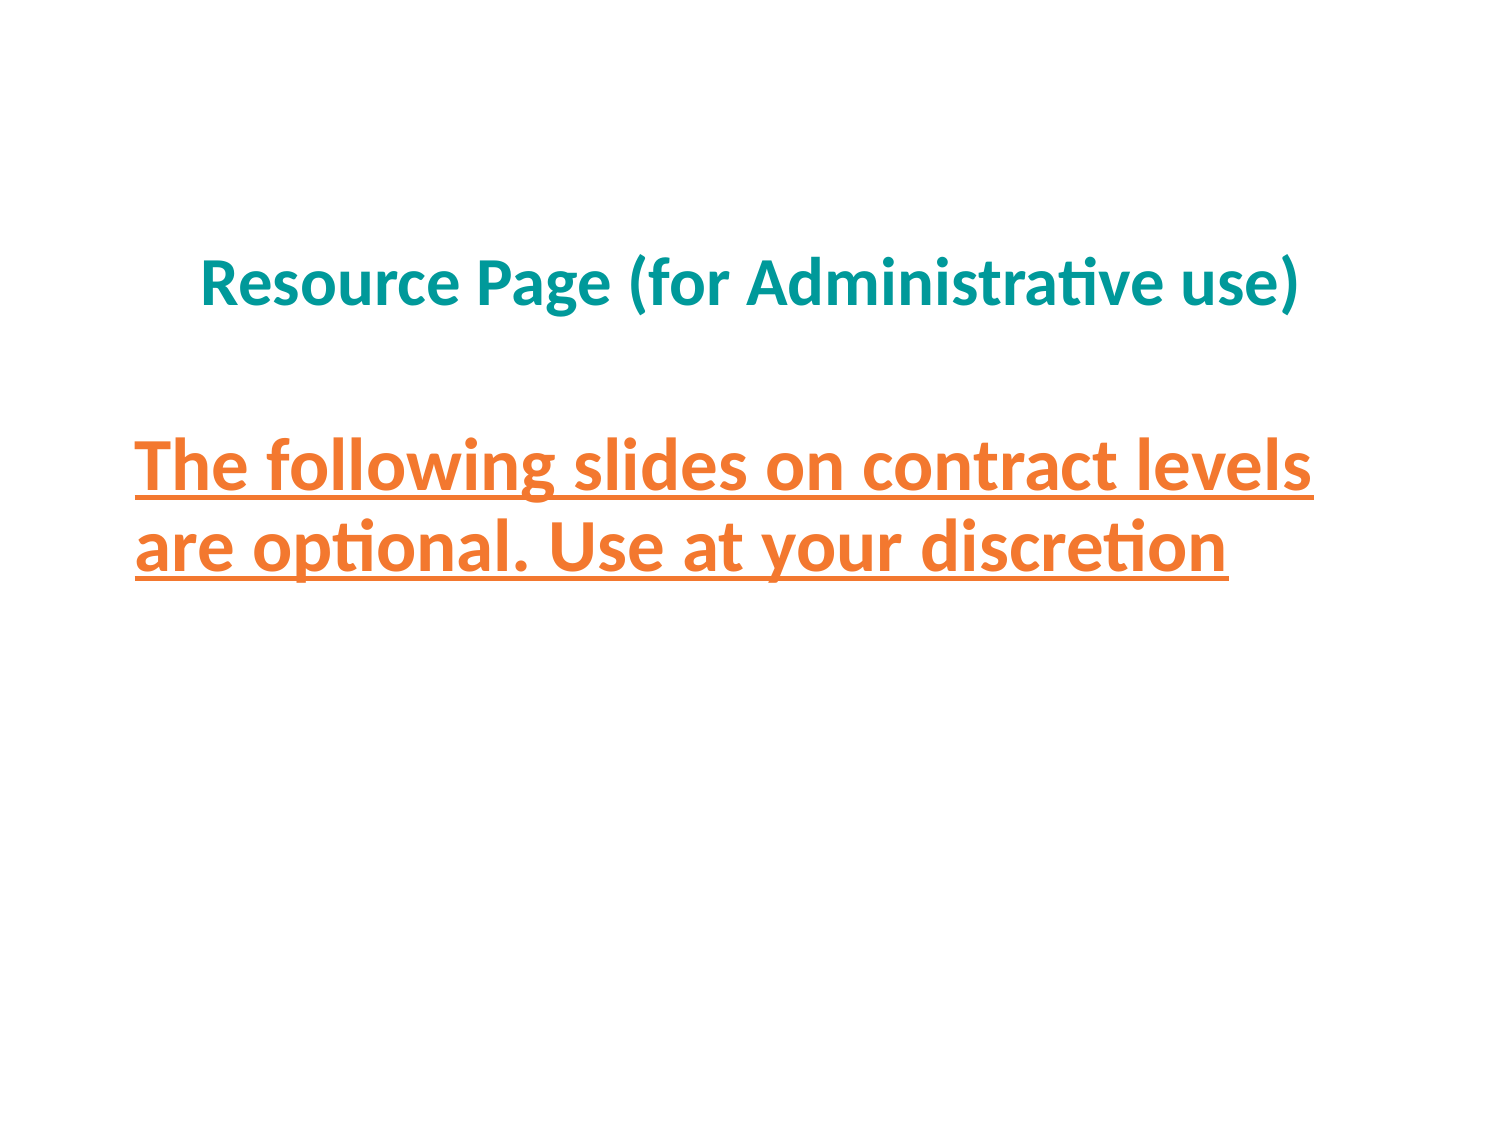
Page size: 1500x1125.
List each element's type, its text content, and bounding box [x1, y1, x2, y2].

title Resource Page (for Administrative use) [136, 161, 1367, 320]
list The following slides on contract levels are optional. Use at your discretion [134, 357, 1366, 884]
